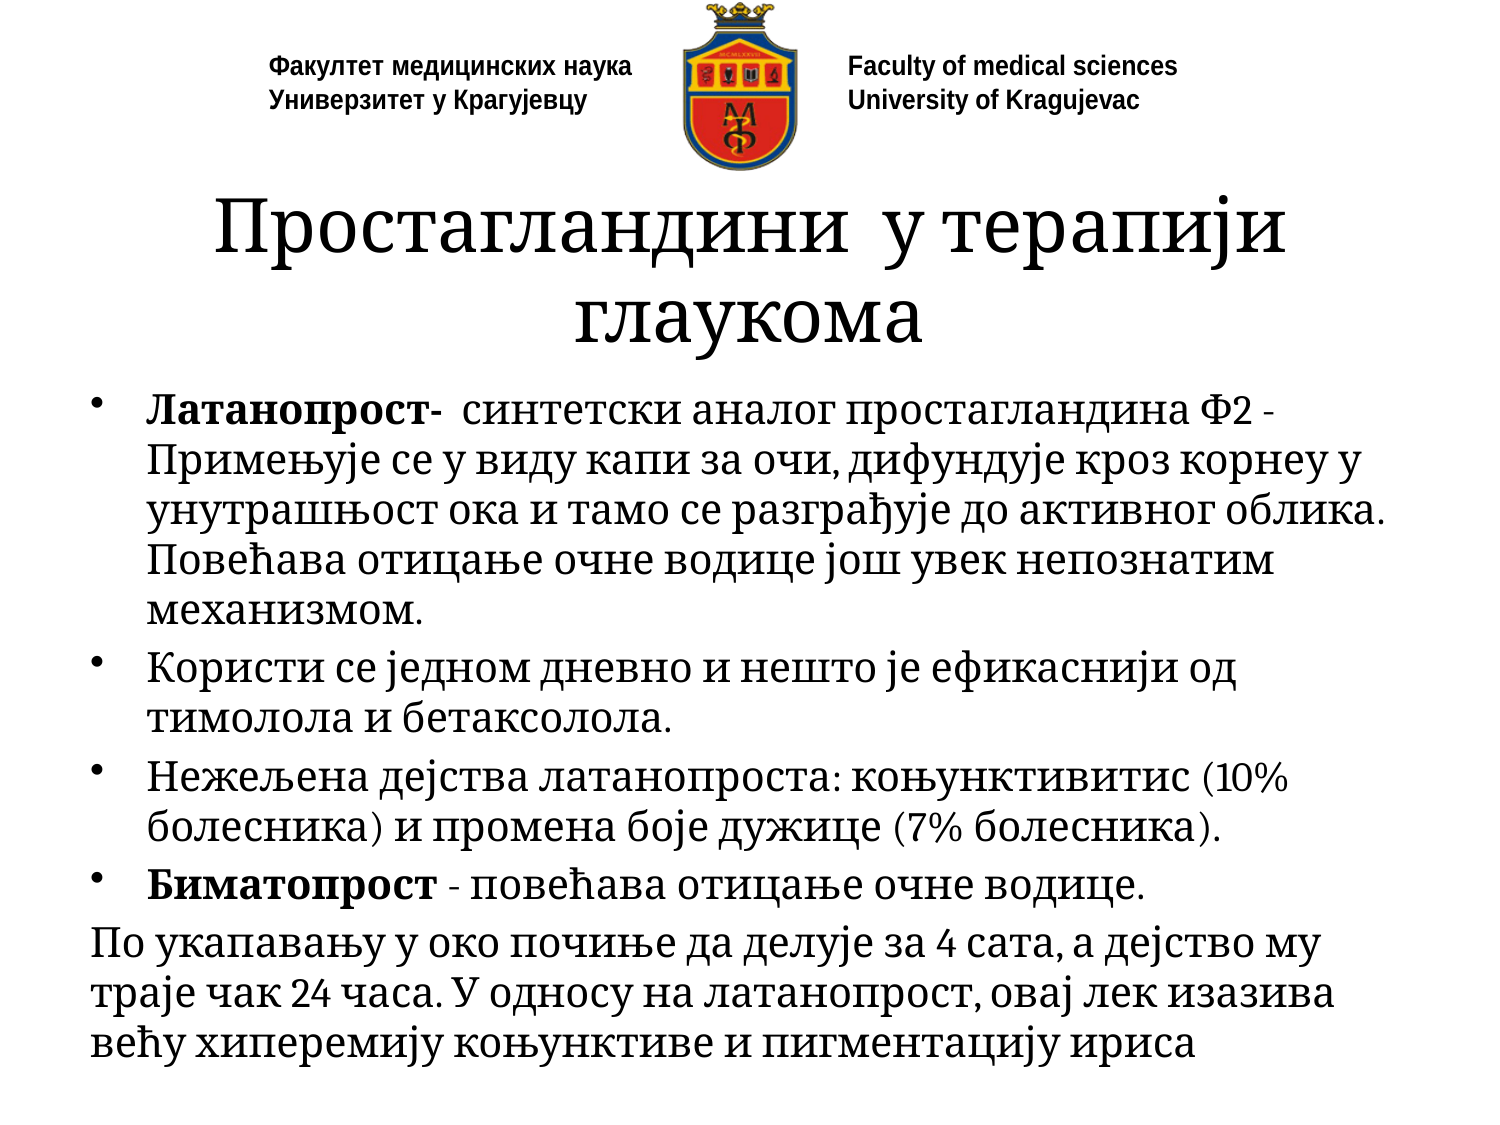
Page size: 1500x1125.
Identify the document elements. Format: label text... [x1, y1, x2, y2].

title Простагландини у терапији глаукома [74, 173, 1426, 362]
list Латанопрост- синтетски аналог простагландина Ф2 - Примењује се у виду капи за очи, дифундује кроз корнеу у унутрашњост ока и тамо се разграђује до активног облика. Повећава отицање очне водице још увек непознатим механизмом. Користи се једном дневно и нешто је ефикаснији од тимолола и бетаксолола. Нежељена дејства латанопроста: коњунктивитис (10% болесника) и промена боје дужице (7% болесника). Биматопрост - повећава отицање очне водице. По укапавању у око почиње да делује за 4 сата, а дејство му траје чак 24 часа. У односу на латанопрост, овај лек изазива већу хиперемију коњунктиве и пигментацију ириса [74, 374, 1426, 1118]
